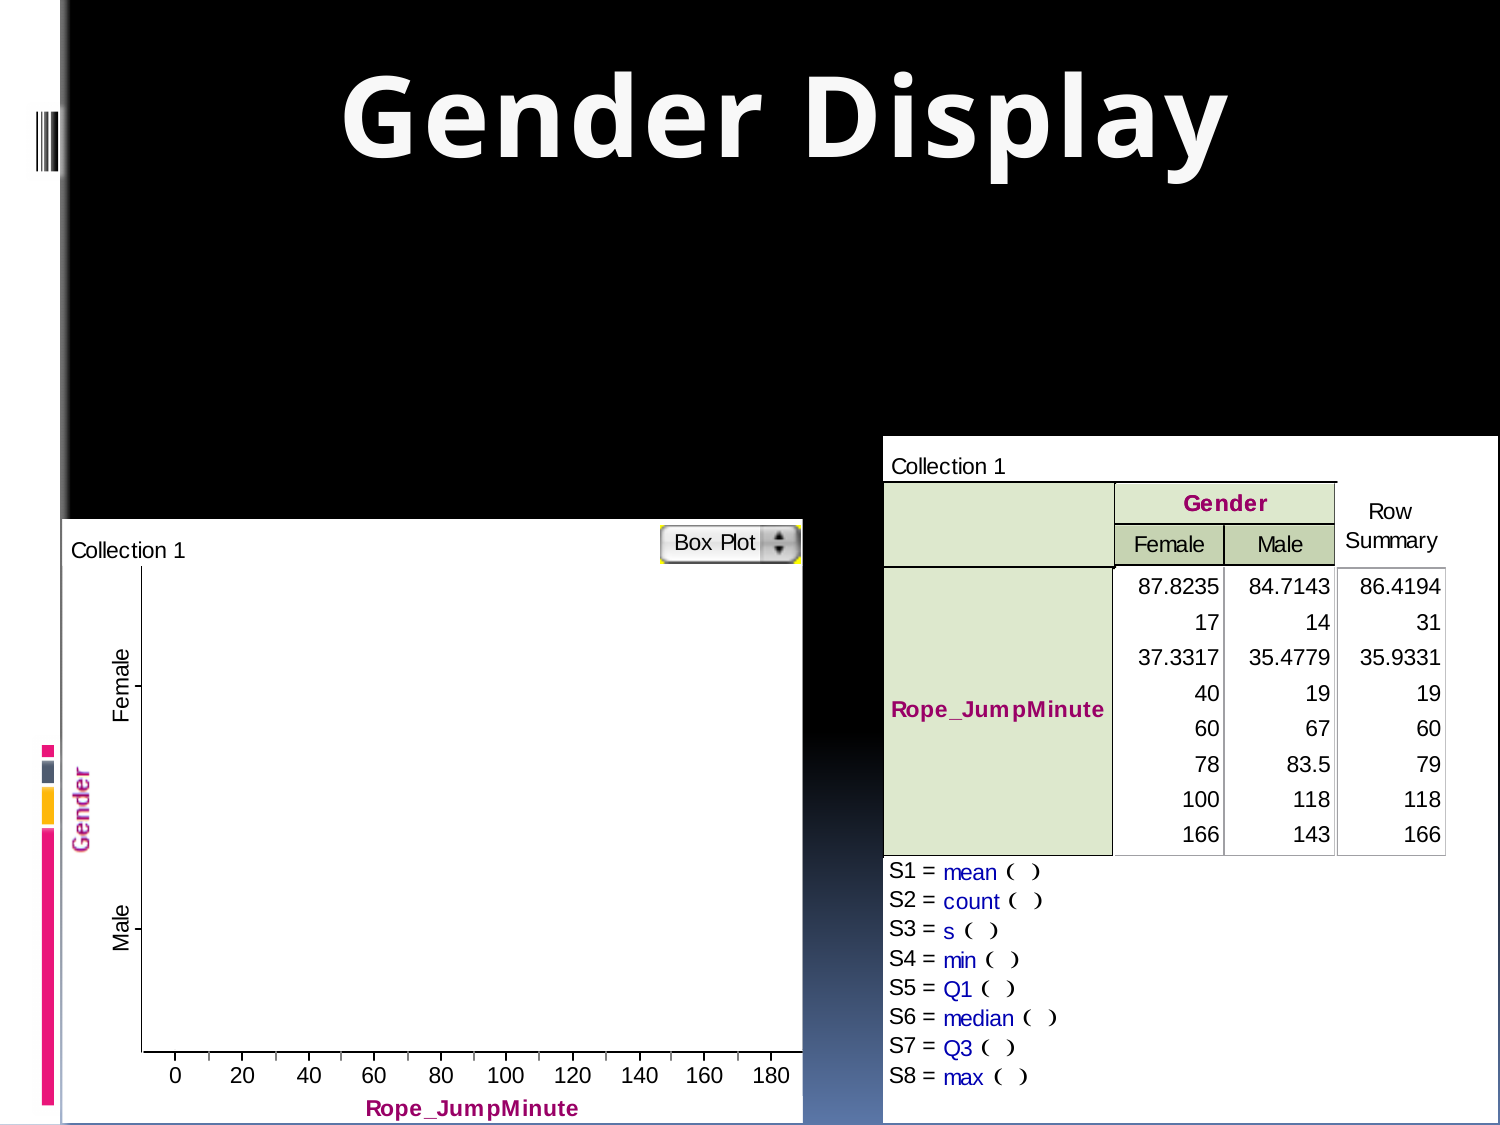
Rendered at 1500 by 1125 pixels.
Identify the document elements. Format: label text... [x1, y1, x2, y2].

text_box Gender Display [323, 37, 1246, 188]
picture [882, 435, 1500, 1125]
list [62, 518, 806, 1125]
